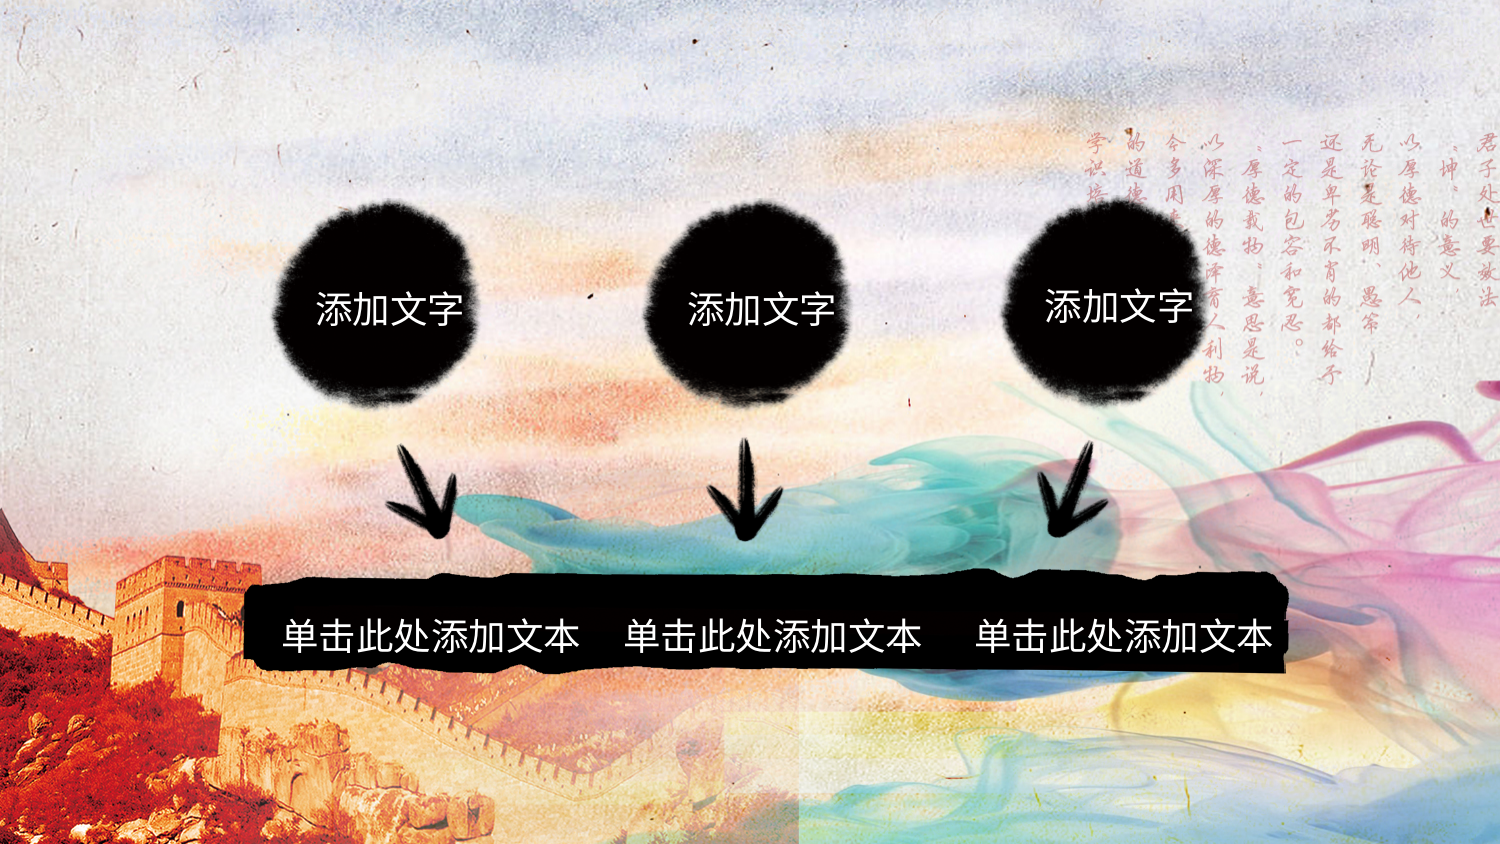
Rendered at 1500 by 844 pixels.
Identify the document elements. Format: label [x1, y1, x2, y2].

text_box [994, 195, 1223, 431]
text_box [265, 197, 494, 433]
text_box [637, 197, 865, 433]
picture [0, 0, 1500, 844]
